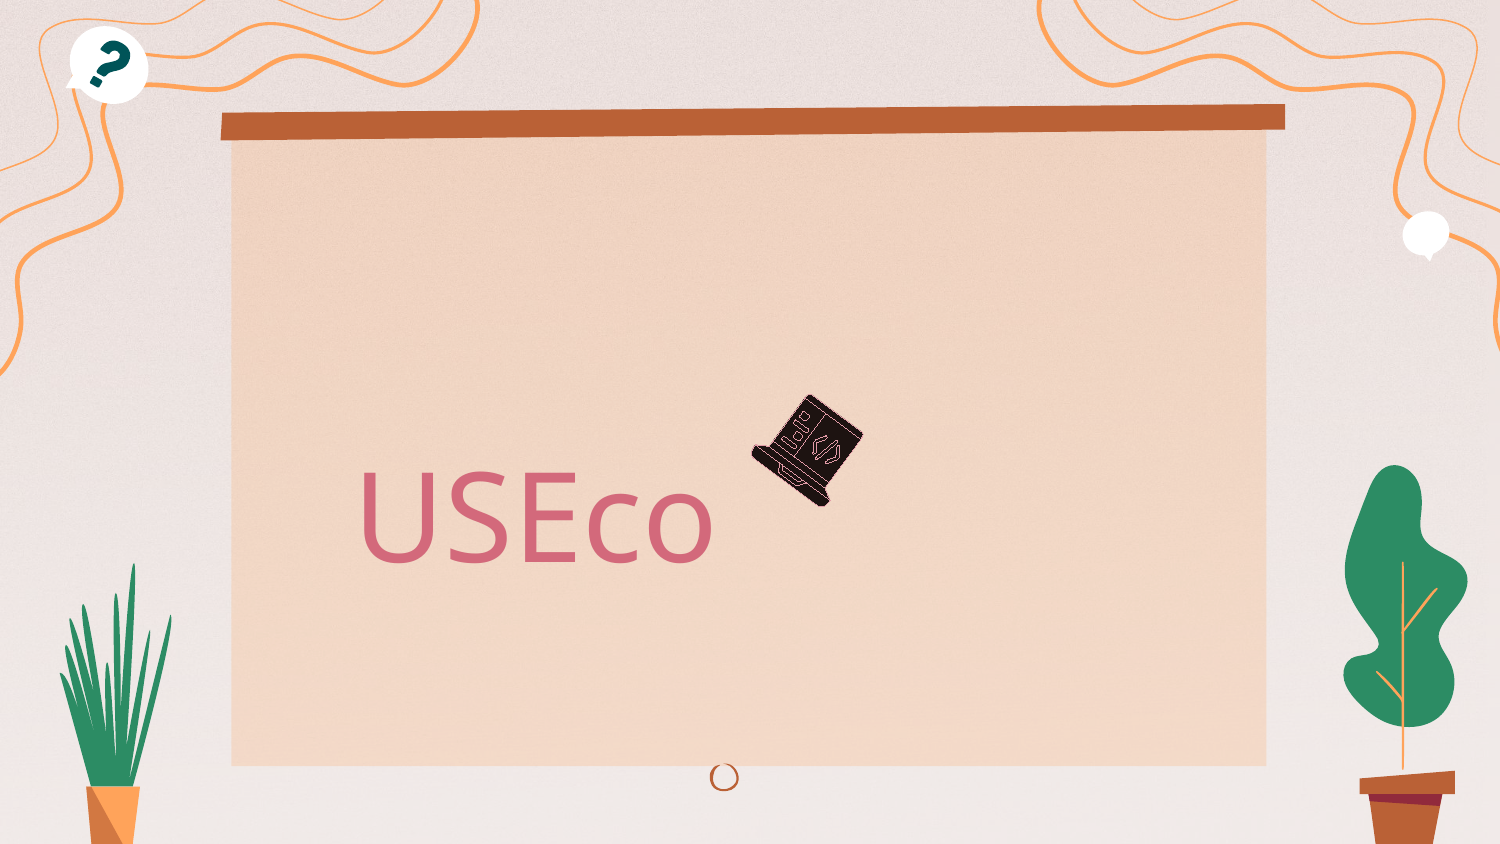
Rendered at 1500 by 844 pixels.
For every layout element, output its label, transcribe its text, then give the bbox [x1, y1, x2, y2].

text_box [764, 404, 859, 491]
title USEco [109, 422, 996, 693]
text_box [1340, 464, 1471, 844]
text_box [1402, 211, 1450, 262]
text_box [53, 9, 165, 121]
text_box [59, 562, 180, 844]
